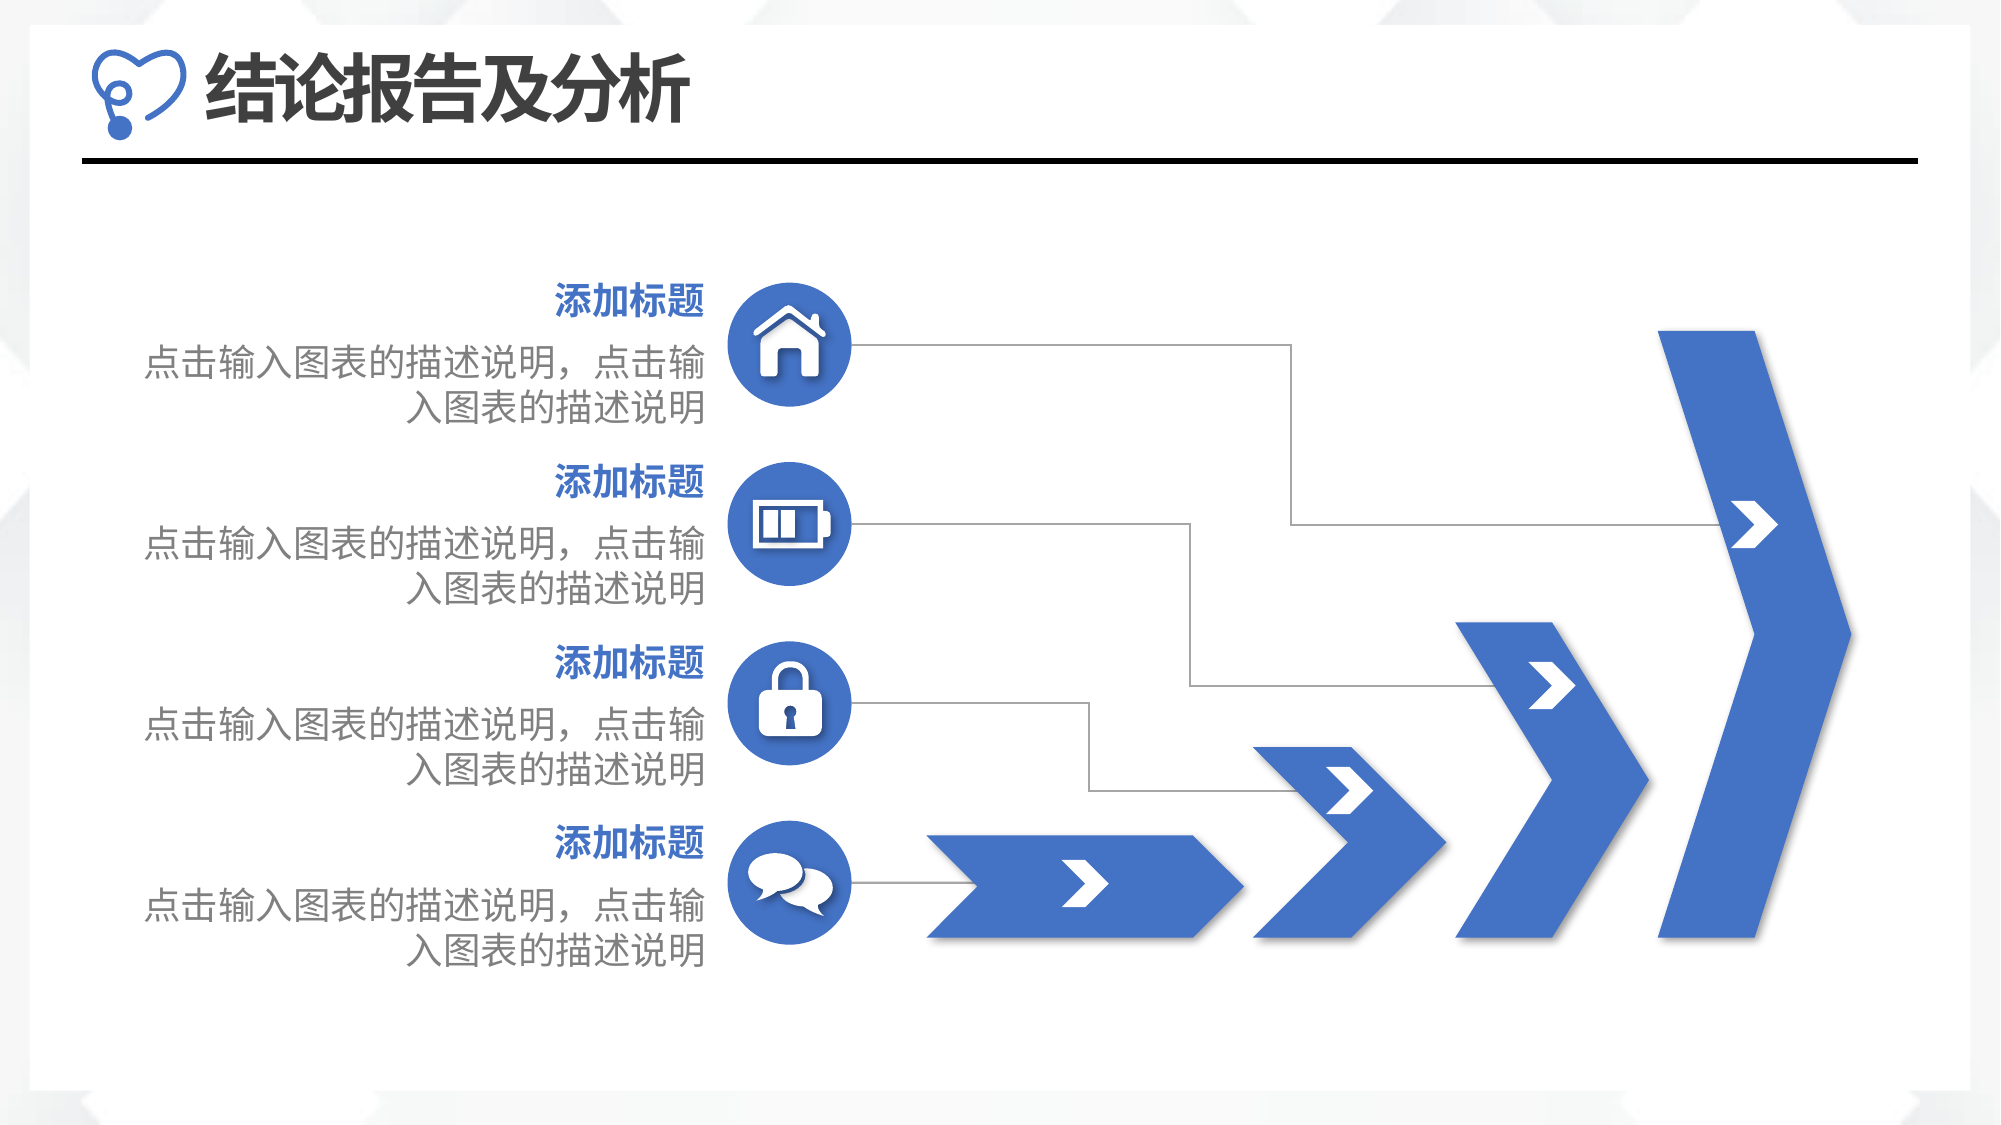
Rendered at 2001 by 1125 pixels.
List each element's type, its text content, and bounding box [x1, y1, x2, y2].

text_box [923, 834, 1246, 939]
text_box [1453, 621, 1651, 939]
text_box 添加标题 [539, 631, 720, 692]
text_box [727, 282, 852, 407]
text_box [851, 523, 1529, 686]
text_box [851, 344, 1731, 525]
text_box [1728, 499, 1780, 550]
text_box 点击输入图表的描述说明，点击输入图表的描述说明 [108, 693, 721, 799]
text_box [727, 461, 852, 586]
text_box 点击输入图表的描述说明，点击输入图表的描述说明 [108, 874, 721, 979]
text_box [1250, 746, 1449, 939]
text_box 点击输入图表的描述说明，点击输入图表的描述说明 [108, 332, 721, 437]
text_box 点击输入图表的描述说明，点击输入图表的描述说明 [108, 512, 721, 618]
picture [0, 0, 2001, 1125]
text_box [727, 820, 852, 945]
text_box [1656, 329, 1853, 939]
text_box [1525, 660, 1578, 711]
text_box 添加标题 [539, 269, 720, 330]
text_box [727, 641, 852, 766]
text_box [1059, 858, 1111, 909]
text_box 添加标题 [539, 811, 720, 872]
text_box [1323, 765, 1375, 816]
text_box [851, 703, 1326, 791]
text_box 添加标题 [539, 450, 720, 511]
